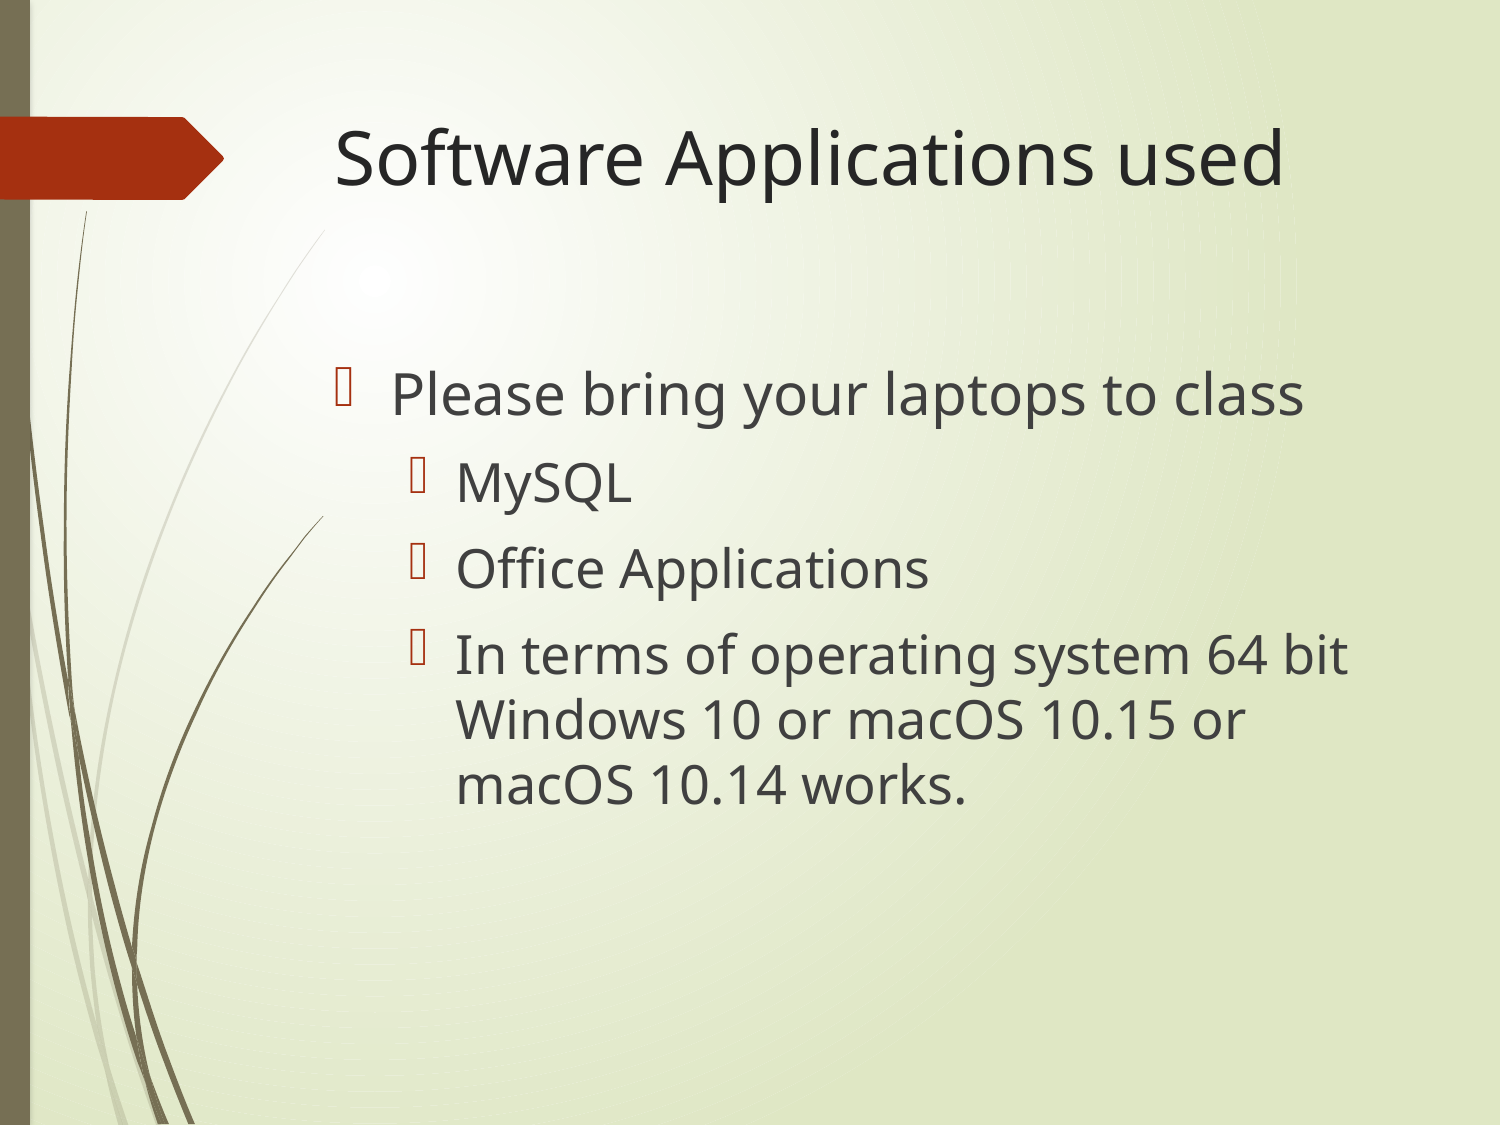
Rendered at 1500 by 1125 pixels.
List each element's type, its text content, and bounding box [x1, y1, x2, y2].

list Please bring your laptops to class MySQL Office Applications In terms of operating system 64 bit Windows 10 or macOS 10.15 or macOS 10.14 works. [318, 350, 1400, 970]
title Software Applications used [319, 102, 1400, 313]
